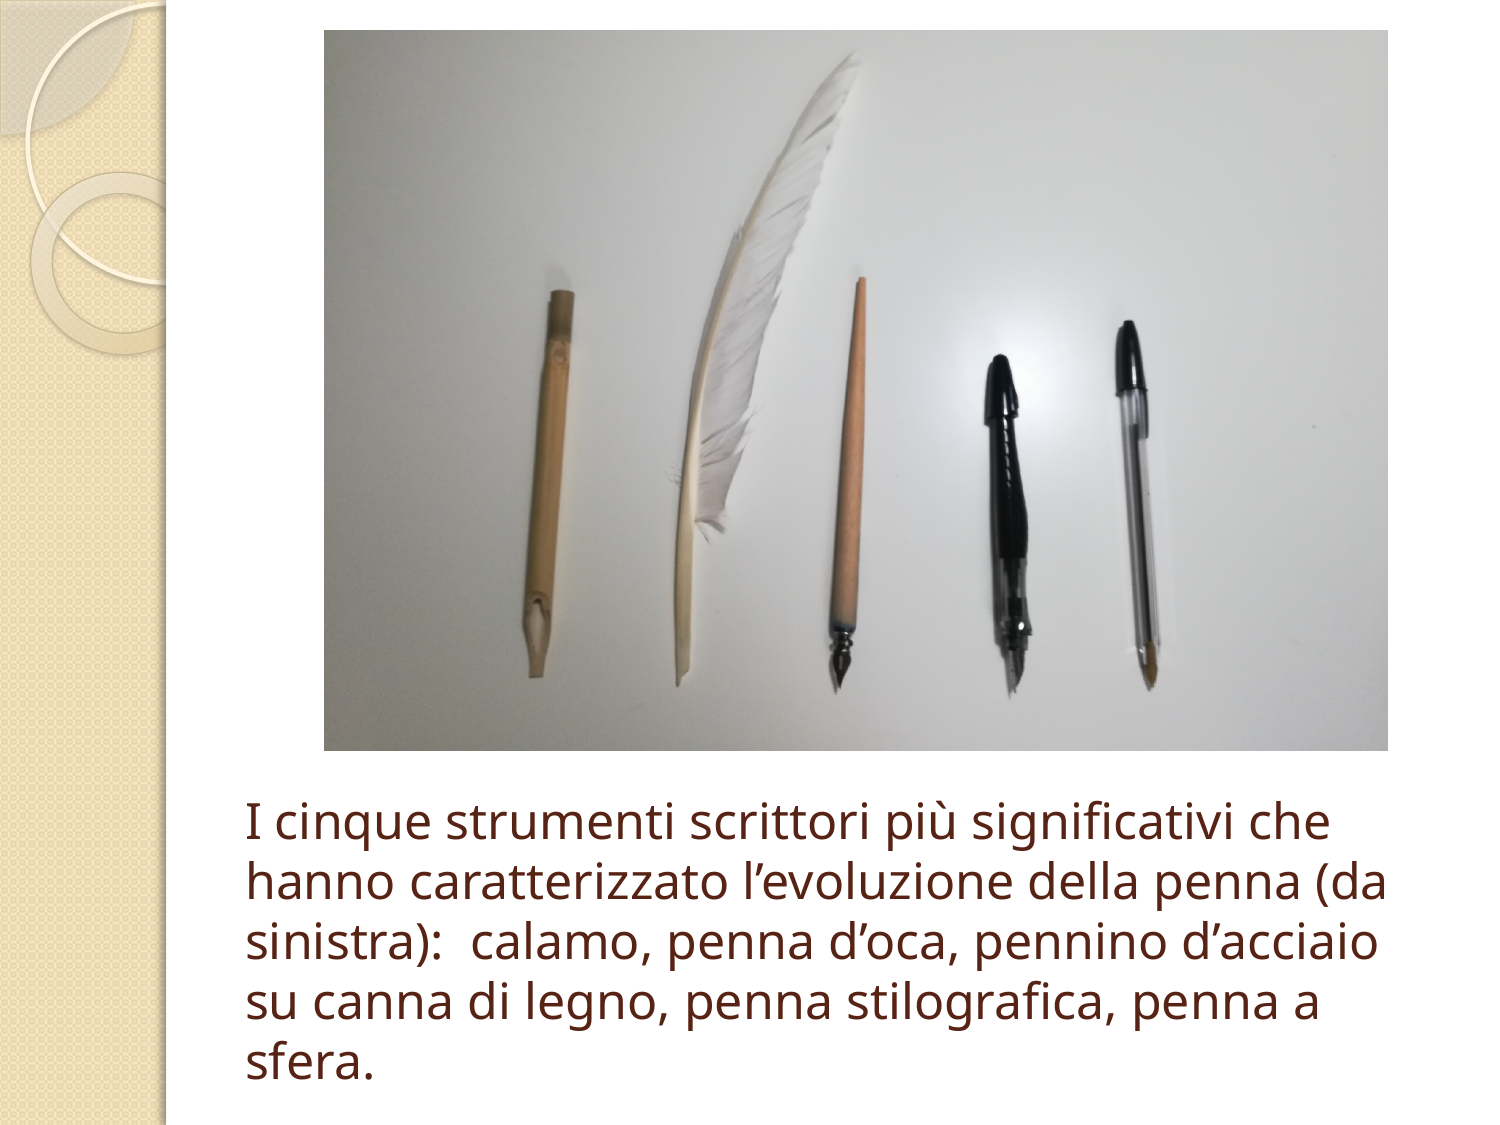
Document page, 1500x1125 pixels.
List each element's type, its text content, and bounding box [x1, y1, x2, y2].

title I cinque strumenti scrittori più significativi che hanno caratterizzato l’evoluzione della penna (da sinistra): calamo, penna d’oca, pennino d’acciaio su canna di legno, penna stilografica, penna a sfera. [230, 846, 1436, 1034]
picture [324, 30, 1389, 751]
